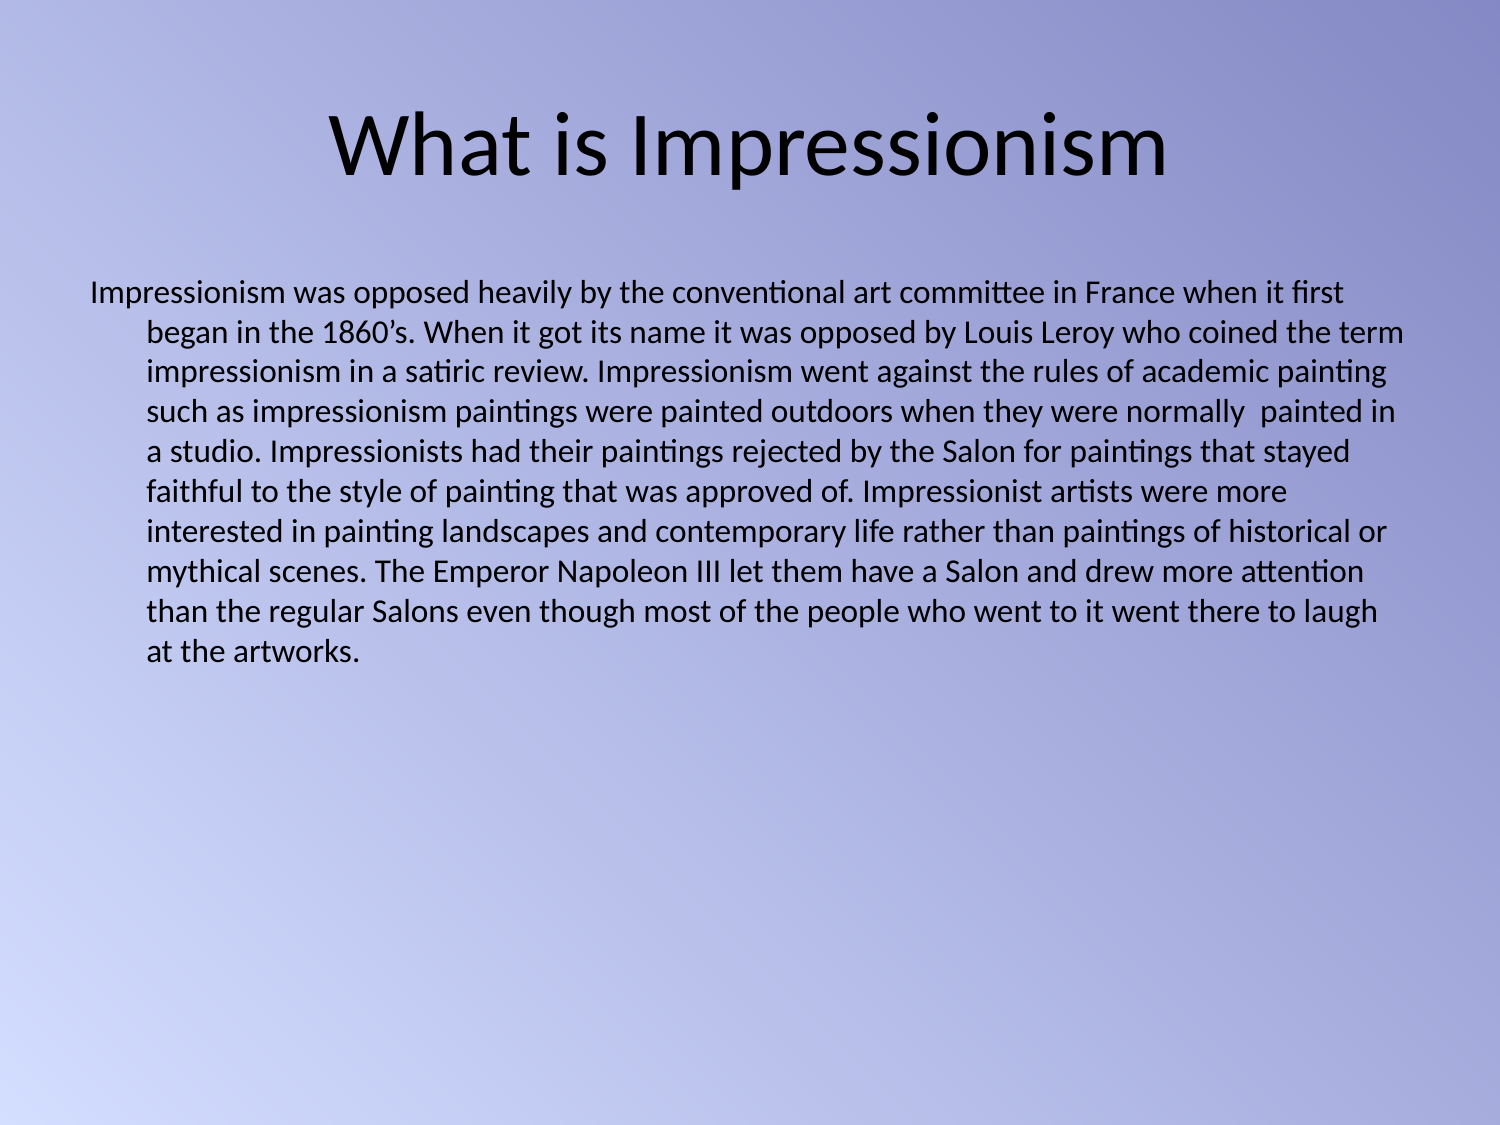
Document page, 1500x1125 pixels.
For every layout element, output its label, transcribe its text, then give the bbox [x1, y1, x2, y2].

title What is Impressionism [75, 45, 1425, 233]
list Impressionism was opposed heavily by the conventional art committee in France when it first began in the 1860’s. When it got its name it was opposed by Louis Leroy who coined the term impressionism in a satiric review. Impressionism went against the rules of academic painting such as impressionism paintings were painted outdoors when they were normally painted in a studio. Impressionists had their paintings rejected by the Salon for paintings that stayed faithful to the style of painting that was approved of. Impressionist artists were more interested in painting landscapes and contemporary life rather than paintings of historical or mythical scenes. The Emperor Napoleon III let them have a Salon and drew more attention than the regular Salons even though most of the people who went to it went there to laugh at the artworks. [75, 262, 1425, 1005]
